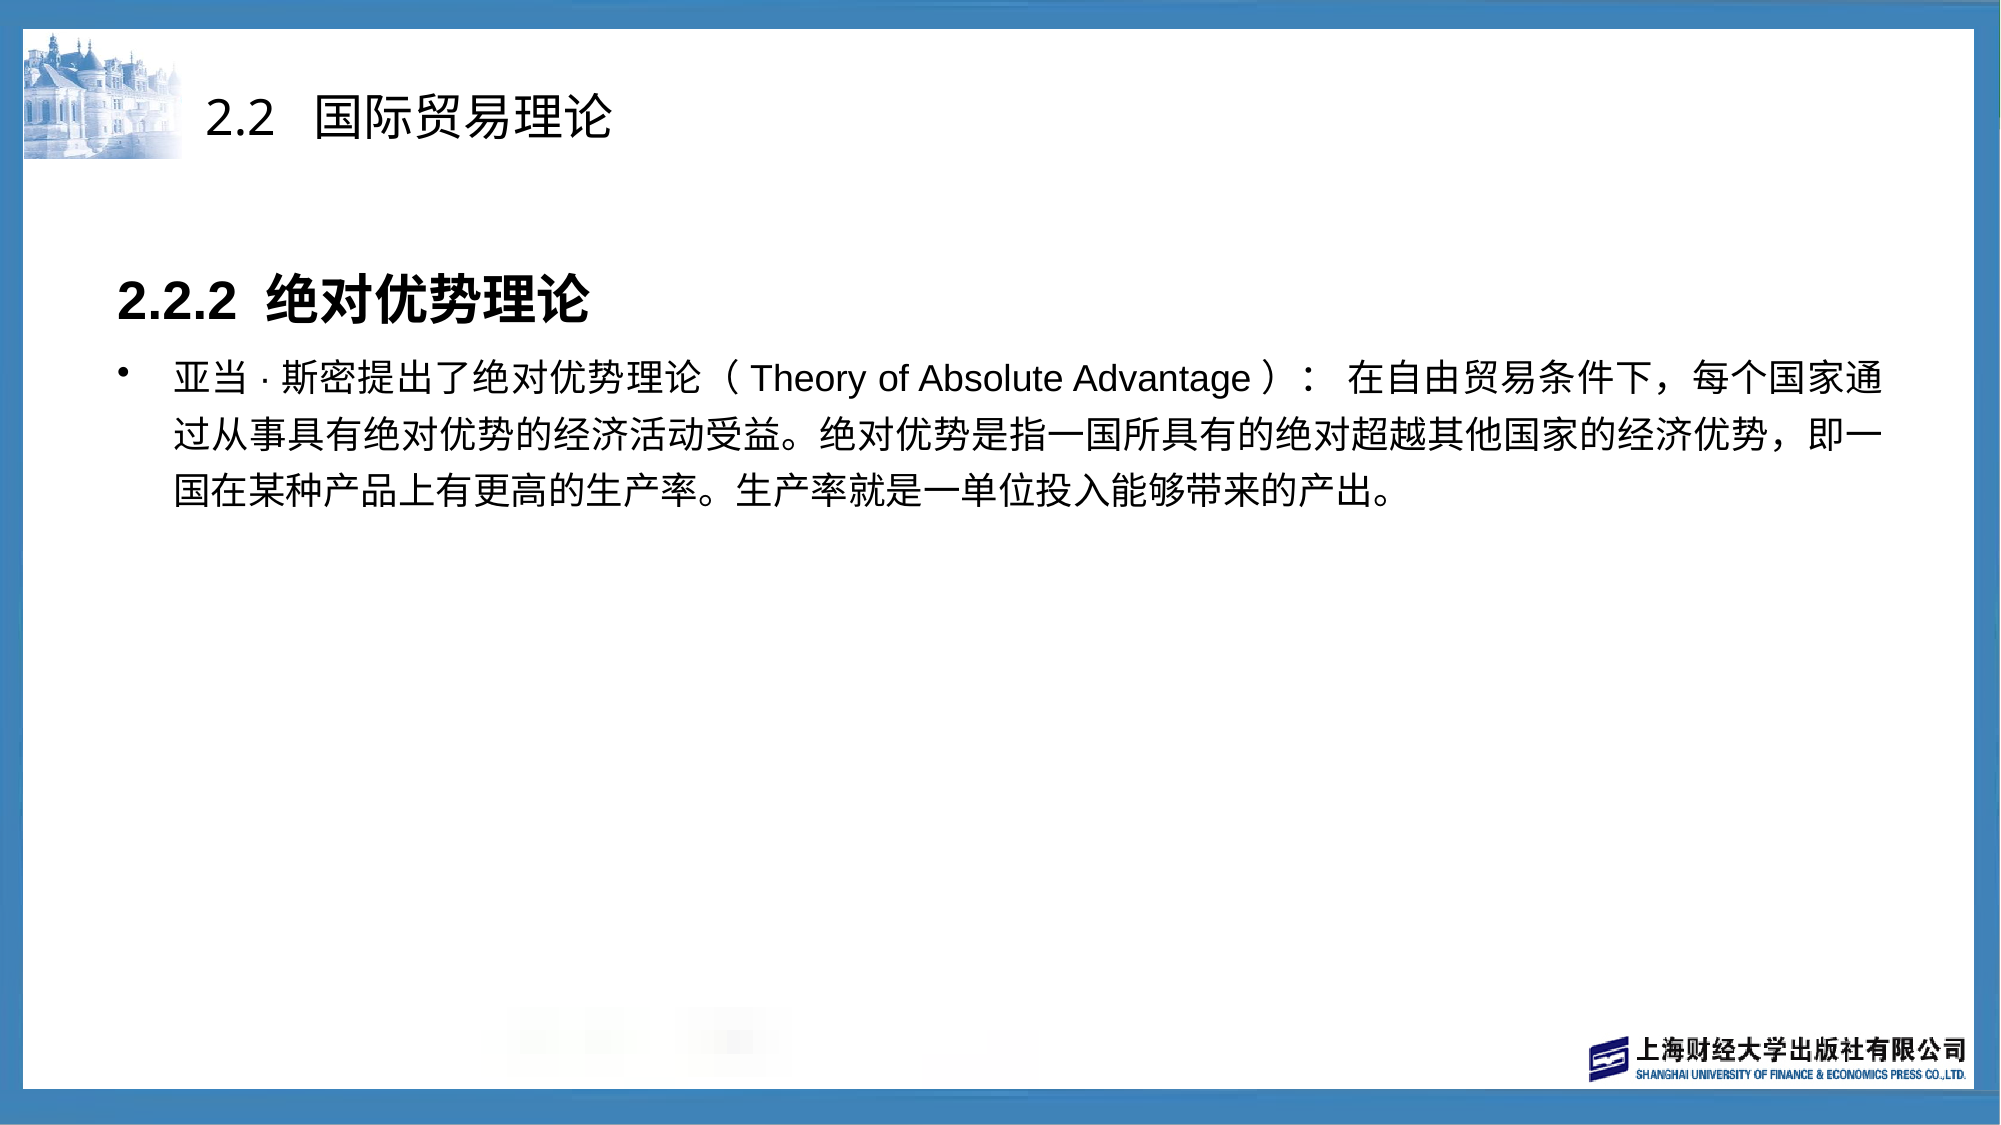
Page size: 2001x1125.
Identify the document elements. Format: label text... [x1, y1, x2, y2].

picture [0, 0, 2001, 1125]
list 2.2.2 绝对优势理论 亚当·斯密提出了绝对优势理论（Theory of Absolute Advantage）： 在自由贸易条件下，每个国家通过从事具有绝对优势的经济活动受益。绝对优势是指一国所具有的绝对超越其他国家的经济优势，即一国在某种产品上有更高的生产率。生产率就是一单位投入能够带来的产出。 [102, 241, 1898, 1065]
title 2.2 国际贸易理论 [190, 64, 1547, 168]
